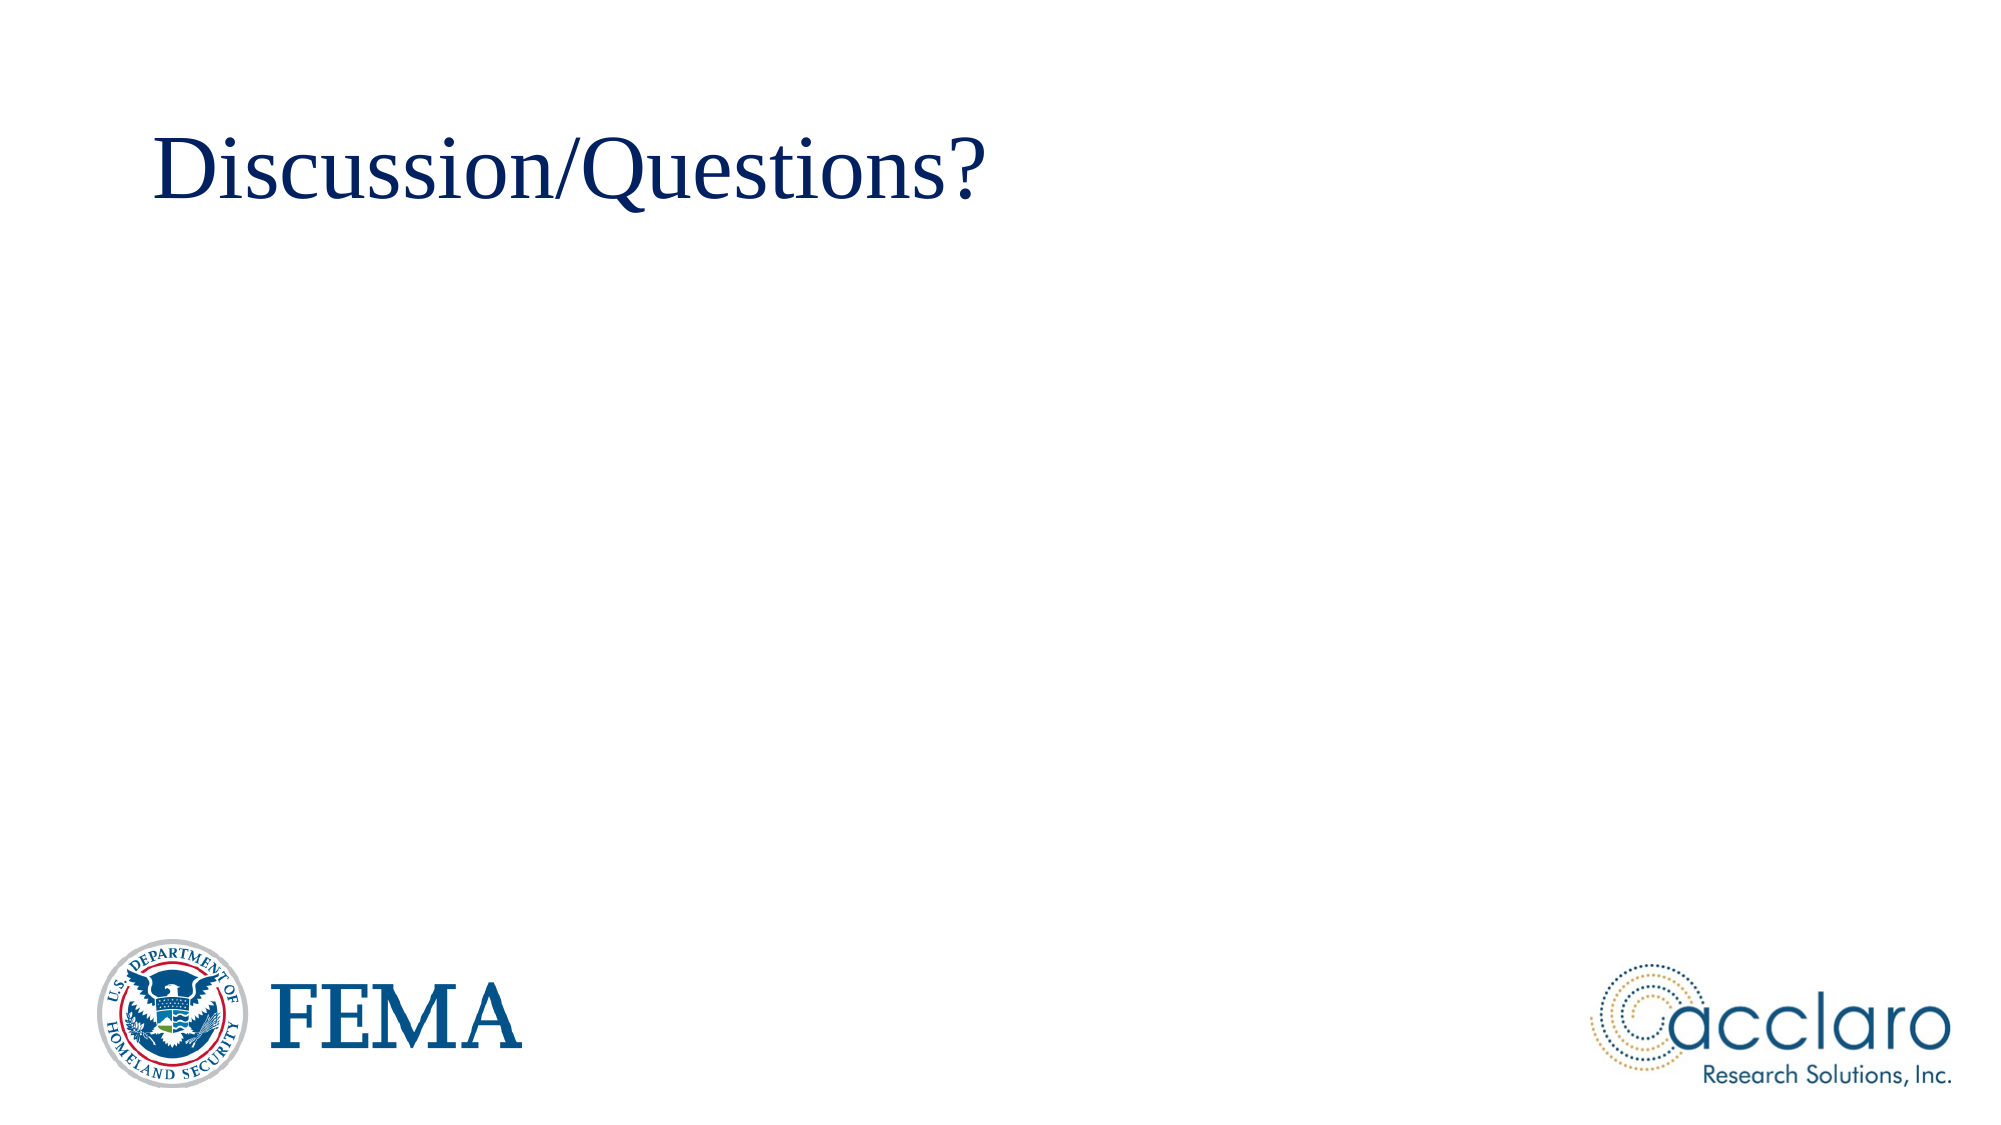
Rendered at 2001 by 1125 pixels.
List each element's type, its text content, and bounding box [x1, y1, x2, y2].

picture [1590, 964, 1951, 1087]
picture [97, 939, 522, 1088]
title Discussion/Questions? [137, 59, 1863, 278]
